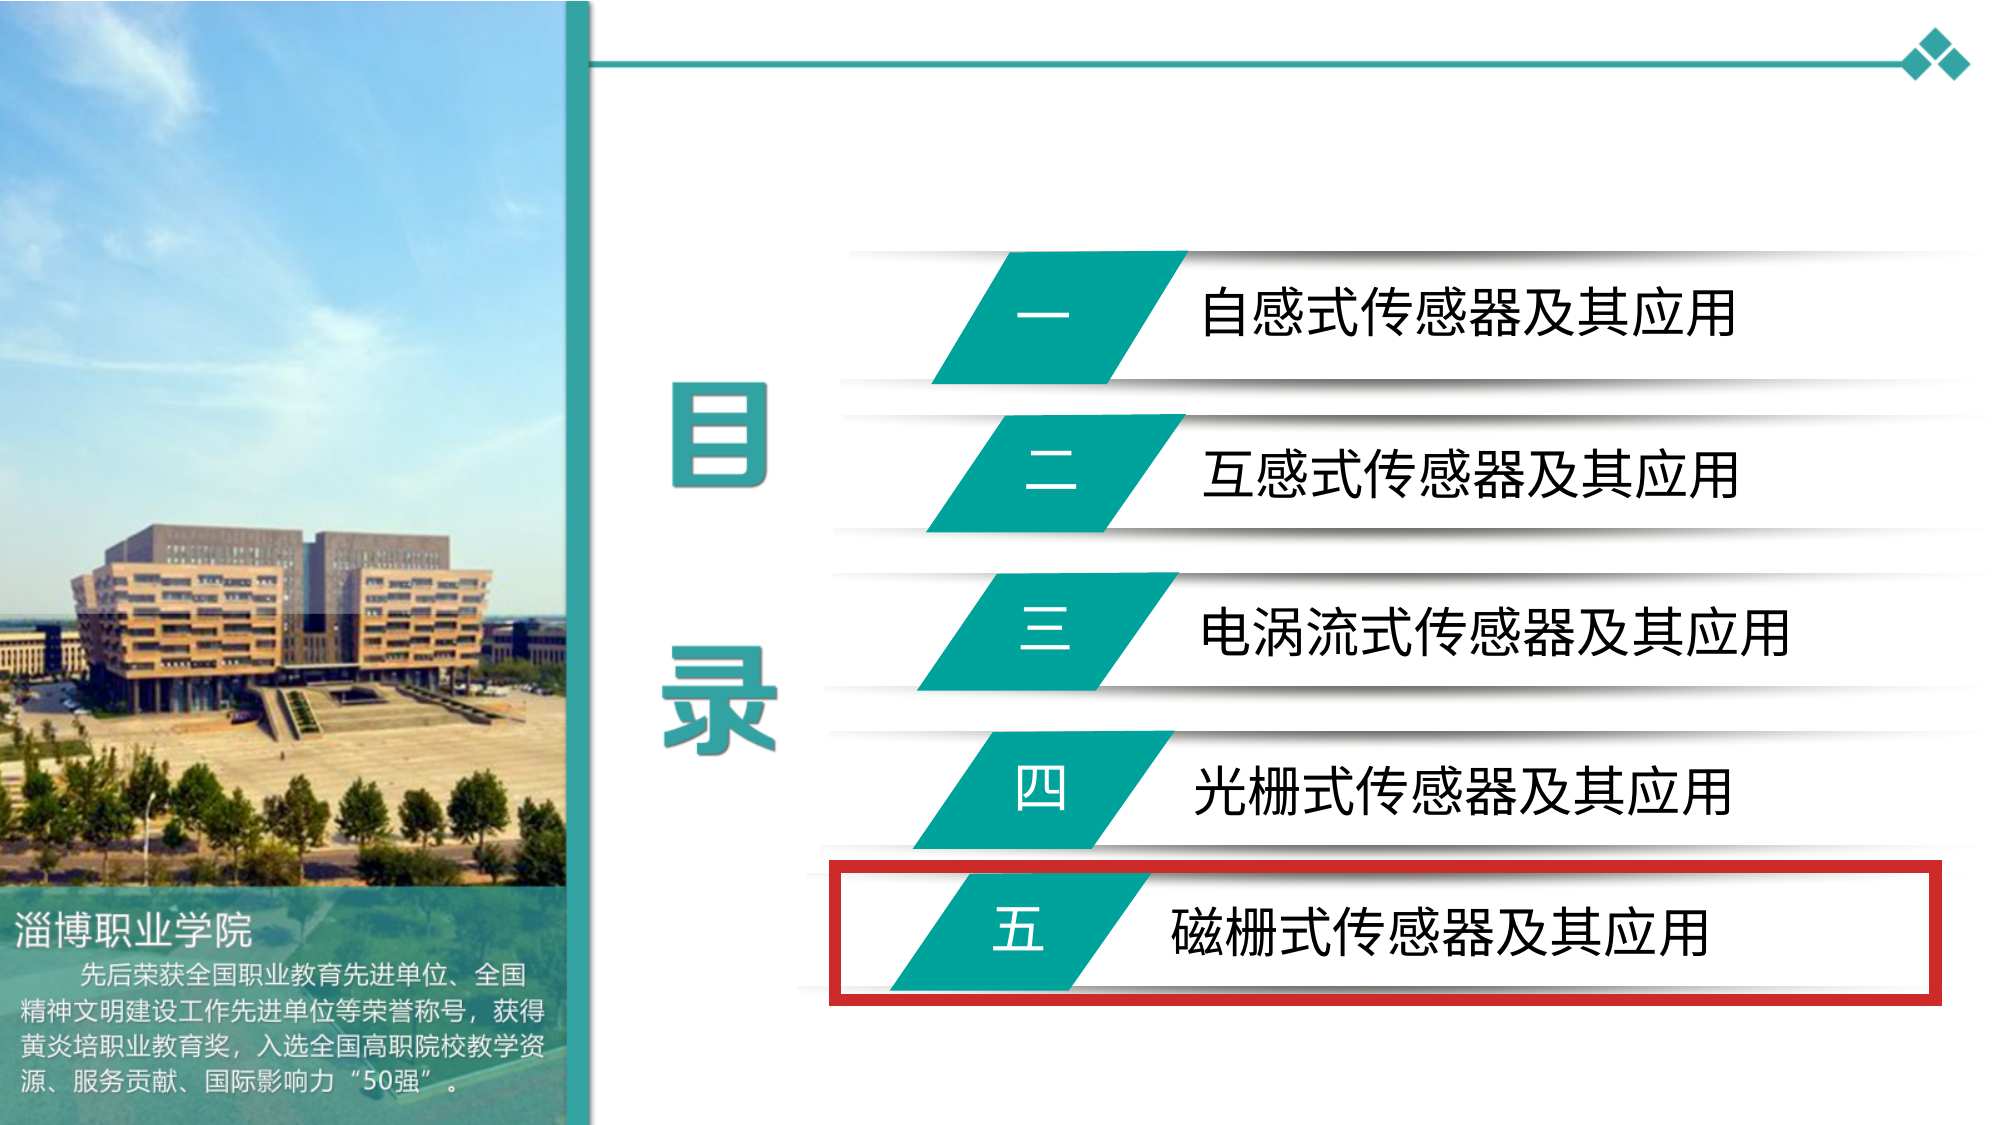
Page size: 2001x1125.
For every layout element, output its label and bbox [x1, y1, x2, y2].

picture [0, 1, 1999, 1125]
text_box [796, 872, 1965, 1005]
text_box [823, 572, 1992, 705]
text_box [819, 730, 1988, 863]
text_box [839, 250, 1986, 400]
text_box [833, 414, 1992, 547]
